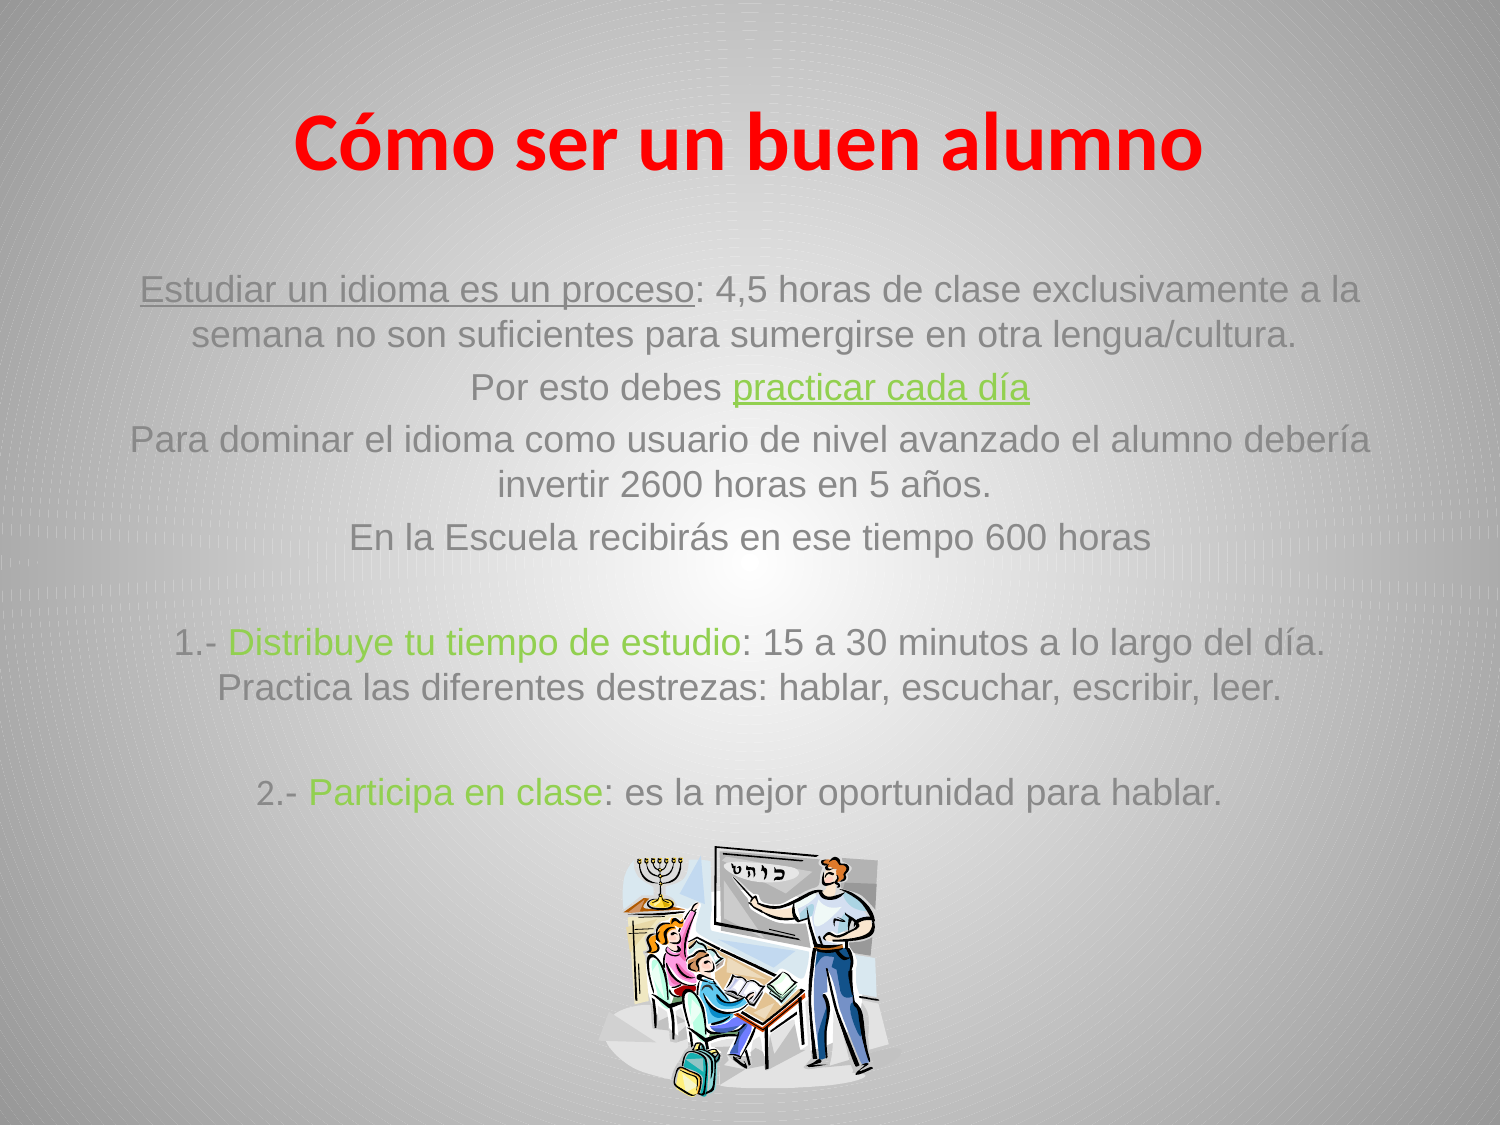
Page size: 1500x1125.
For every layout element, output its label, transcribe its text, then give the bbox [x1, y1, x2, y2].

picture [596, 845, 905, 1100]
subtitle Estudiar un idioma es un proceso: 4,5 horas de clase exclusivamente a la semana no son suficientes para sumergirse en otra lengua/cultura. Por esto debes practicar cada día Para dominar el idioma como usuario de nivel avanzado el alumno debería invertir 2600 horas en 5 años. En la Escuela recibirás en ese tiempo 600 horas 1.- Distribuye tu tiempo de estudio: 15 a 30 minutos a lo largo del día. Practica las diferentes destrezas: hablar, escuchar, escribir, leer. 2.- Participa en clase: es la mejor oportunidad para hablar. [100, 257, 1400, 926]
title Cómo ser un buen alumno [112, 54, 1388, 221]
